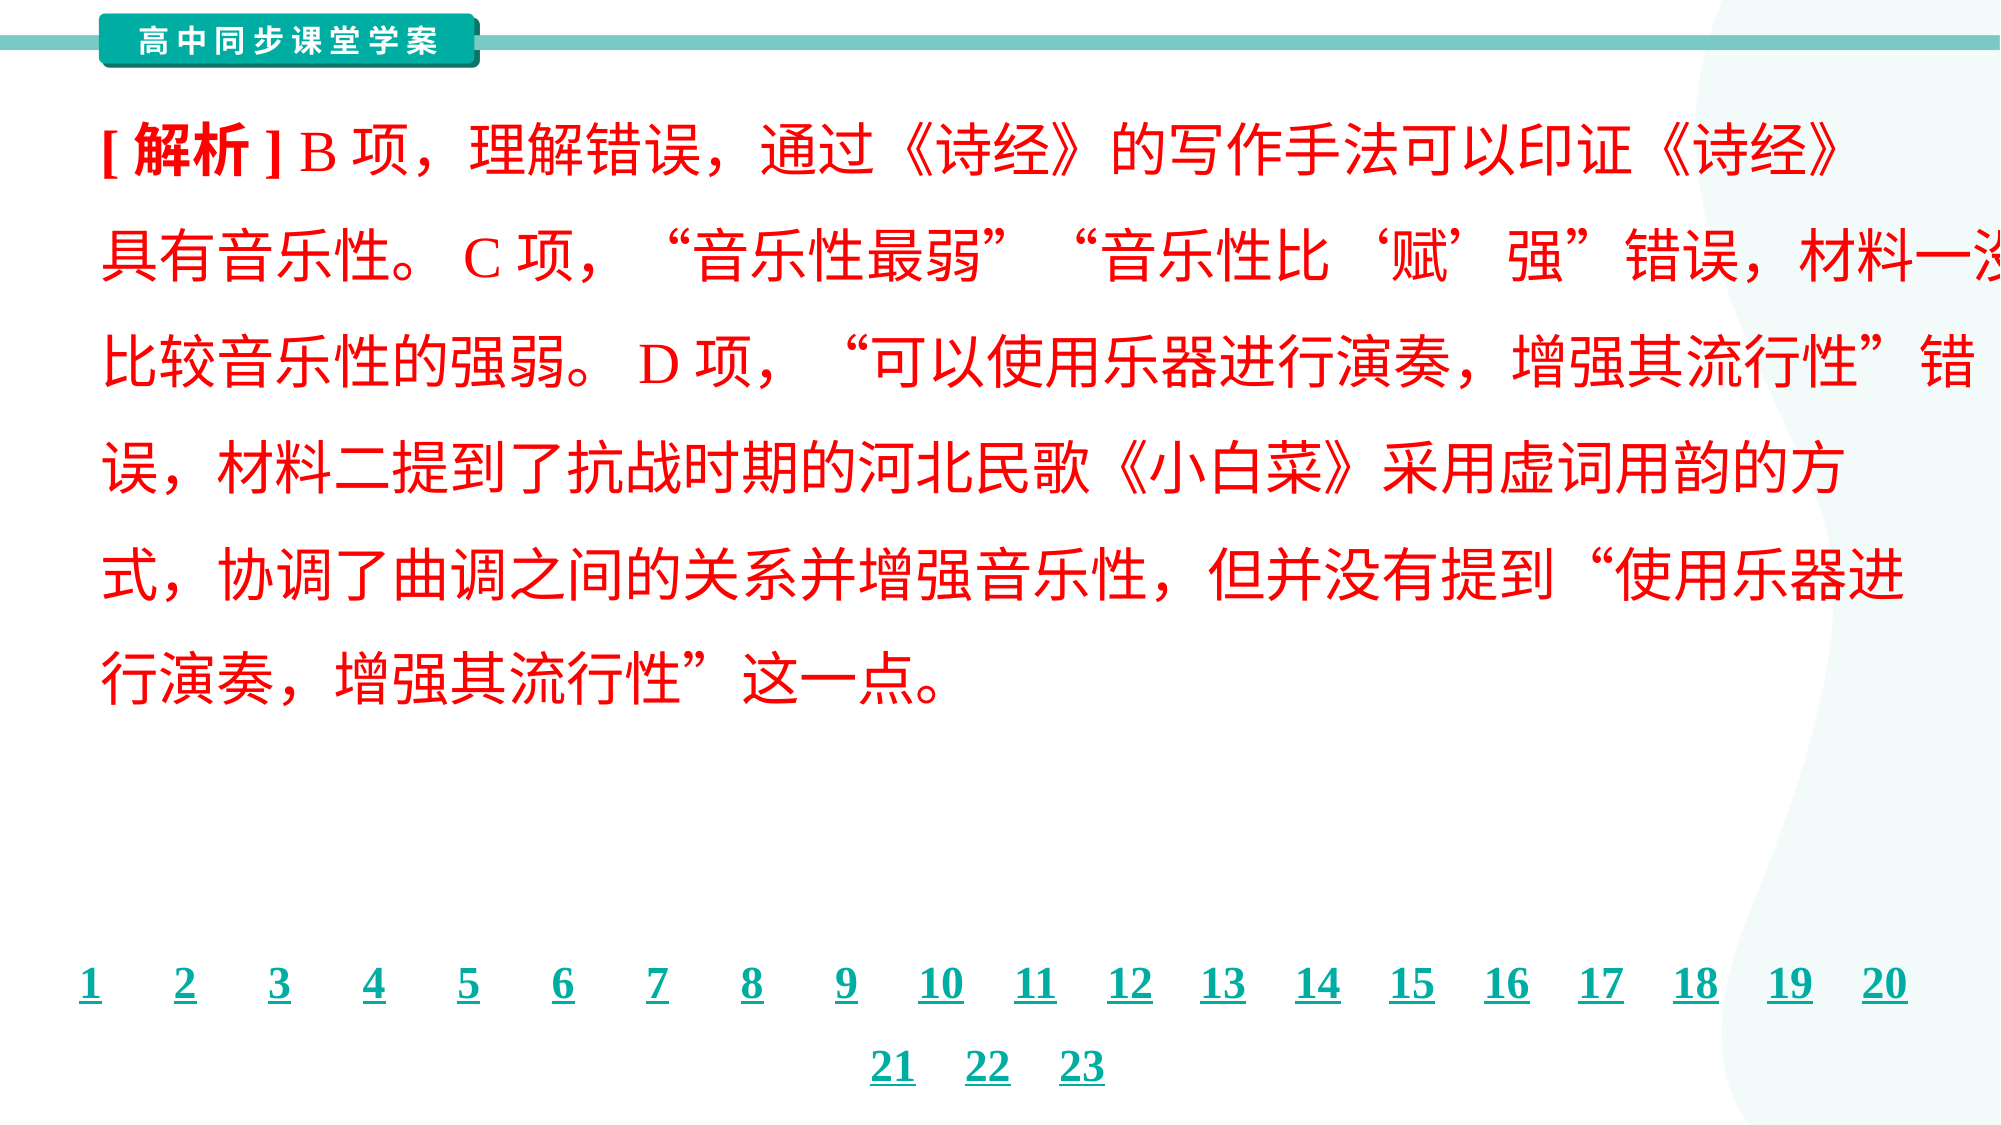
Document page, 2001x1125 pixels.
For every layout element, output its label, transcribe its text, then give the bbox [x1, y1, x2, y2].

text_box [解析] B项，理解错误，通过《诗经》的写作手法可以印证《诗经》 具有音乐性。C项，“音乐性最弱”“音乐性比‘赋’强”错误，材料一没有 比较音乐性的强弱。D项，“可以使用乐器进行演奏，增强其流行性”错 误，材料二提到了抗战时期的河北民歌《小白菜》采用虚词用韵的方 式，协调了曲调之间的关系并增强音乐性，但并没有提到“使用乐器进 行演奏，增强其流行性”这一点。 [100, 76, 1899, 702]
picture [0, 0, 2000, 1125]
